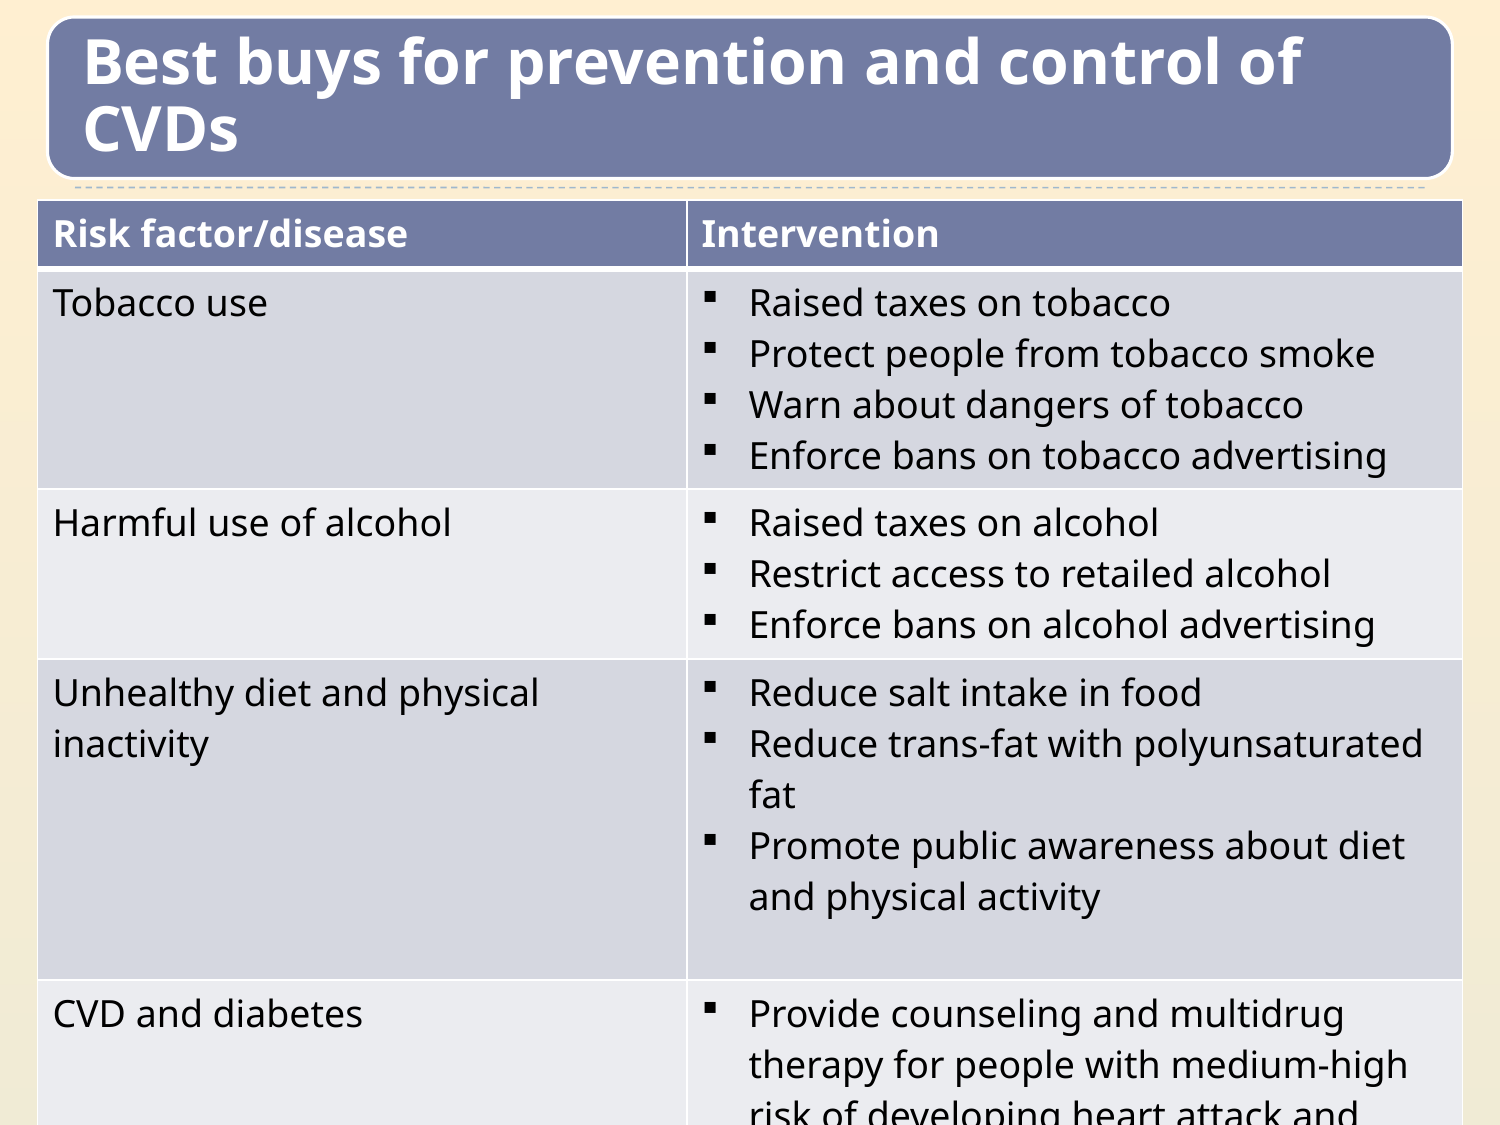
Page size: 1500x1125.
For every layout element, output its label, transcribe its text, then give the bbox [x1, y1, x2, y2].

table_cell Unhealthy diet and physical inactivity [38, 660, 686, 979]
table_cell Raised taxes on tobacco Protect people from tobacco smoke Warn about dangers of tobacco Enforce bans on tobacco advertising [688, 272, 1462, 488]
table_cell Raised taxes on alcohol Restrict access to retailed alcohol Enforce bans on alcohol advertising [688, 490, 1462, 658]
table_cell CVD and diabetes [38, 981, 686, 1125]
table_cell Provide counseling and multidrug therapy for people with medium-high risk of developing heart attack and stroke. [688, 981, 1462, 1125]
table_cell Harmful use of alcohol [38, 490, 686, 658]
table_header Intervention [688, 201, 1462, 266]
table_header Risk factor/disease [38, 201, 686, 266]
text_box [47, 7, 1453, 188]
table_cell Reduce salt intake in food Reduce trans-fat with polyunsaturated fat Promote public awareness about diet and physical activity [688, 660, 1462, 979]
table_cell Tobacco use [38, 272, 686, 488]
